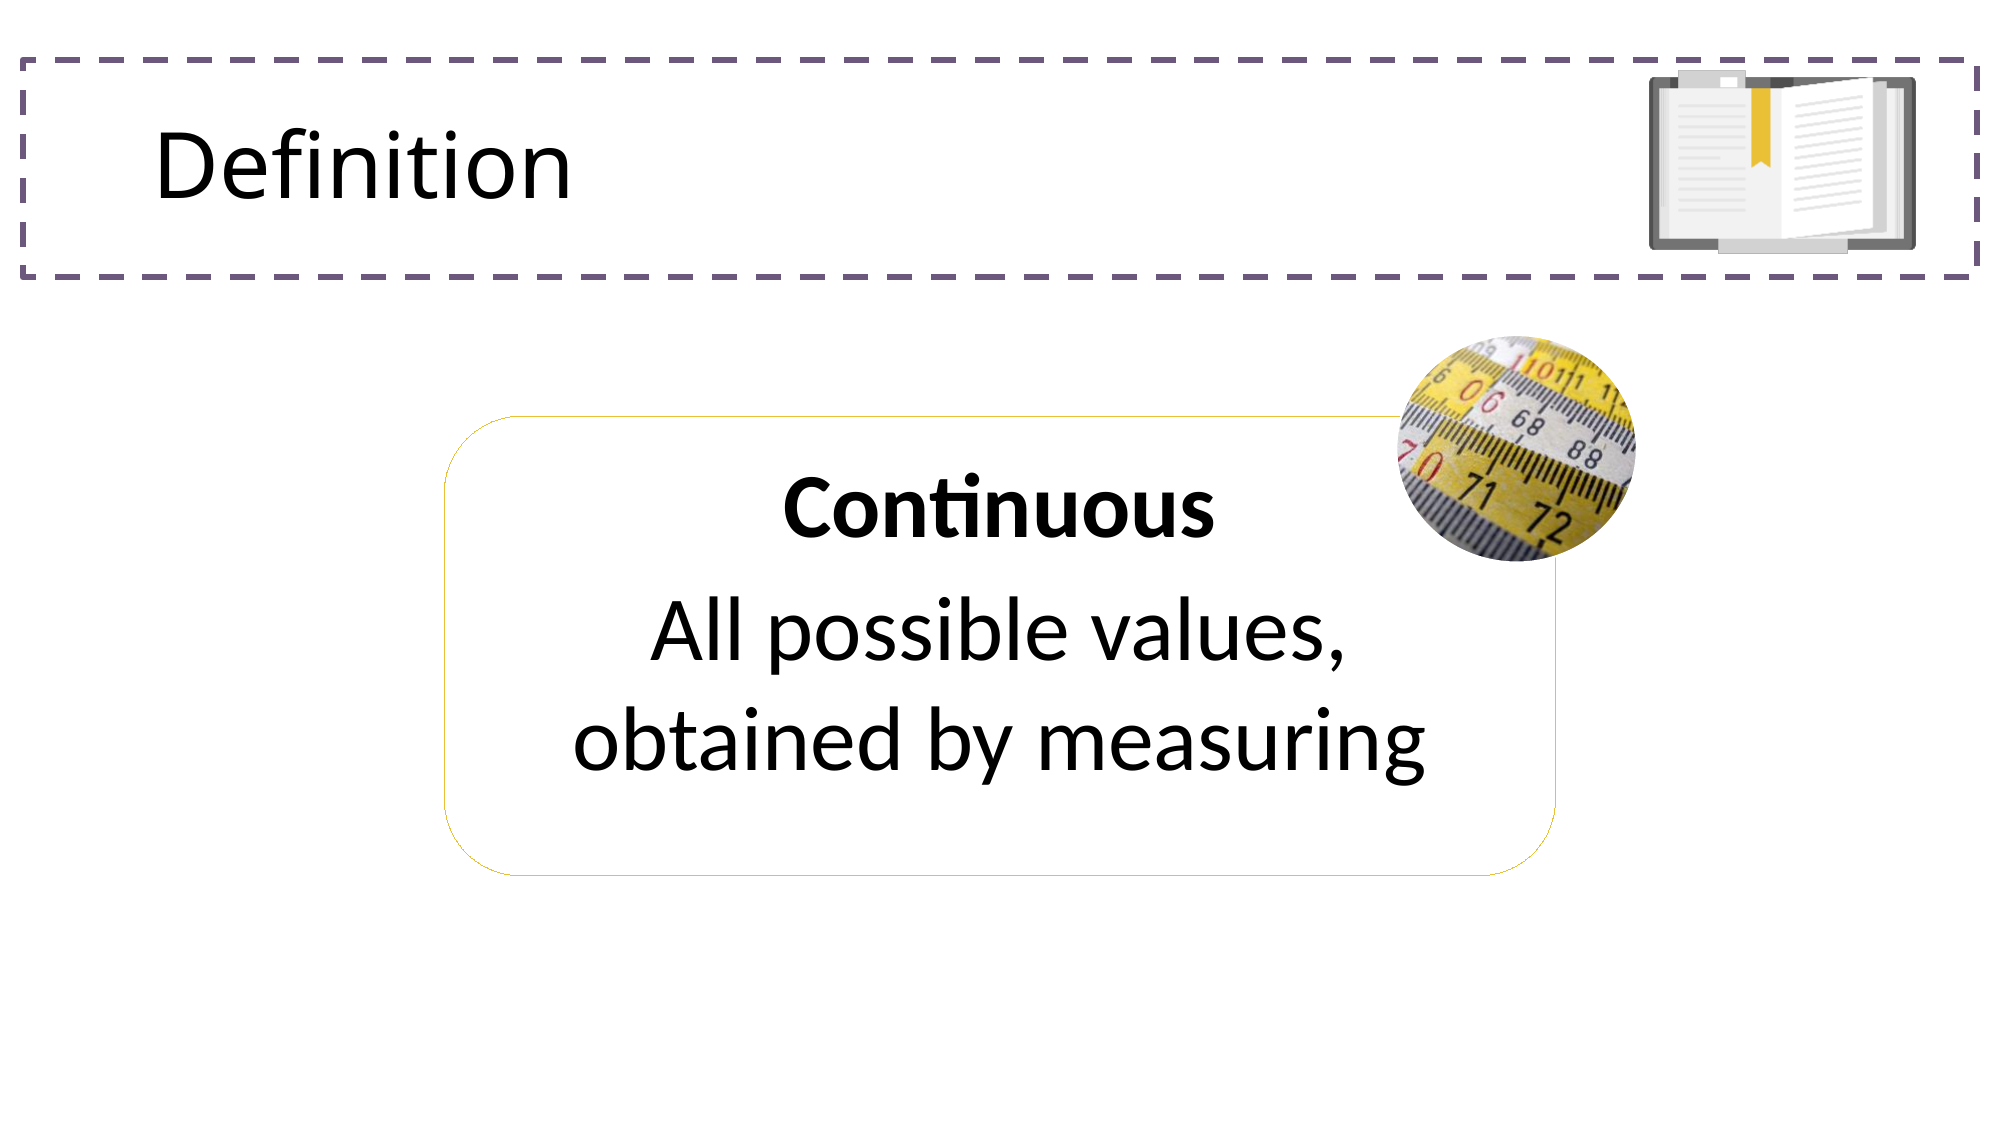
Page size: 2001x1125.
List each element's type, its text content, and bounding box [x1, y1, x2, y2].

picture [1649, 0, 1955, 341]
text_box [1395, 334, 1638, 564]
title Definition [137, 59, 1863, 278]
text_box Continuous All possible values, obtained by measuring [444, 416, 1556, 876]
